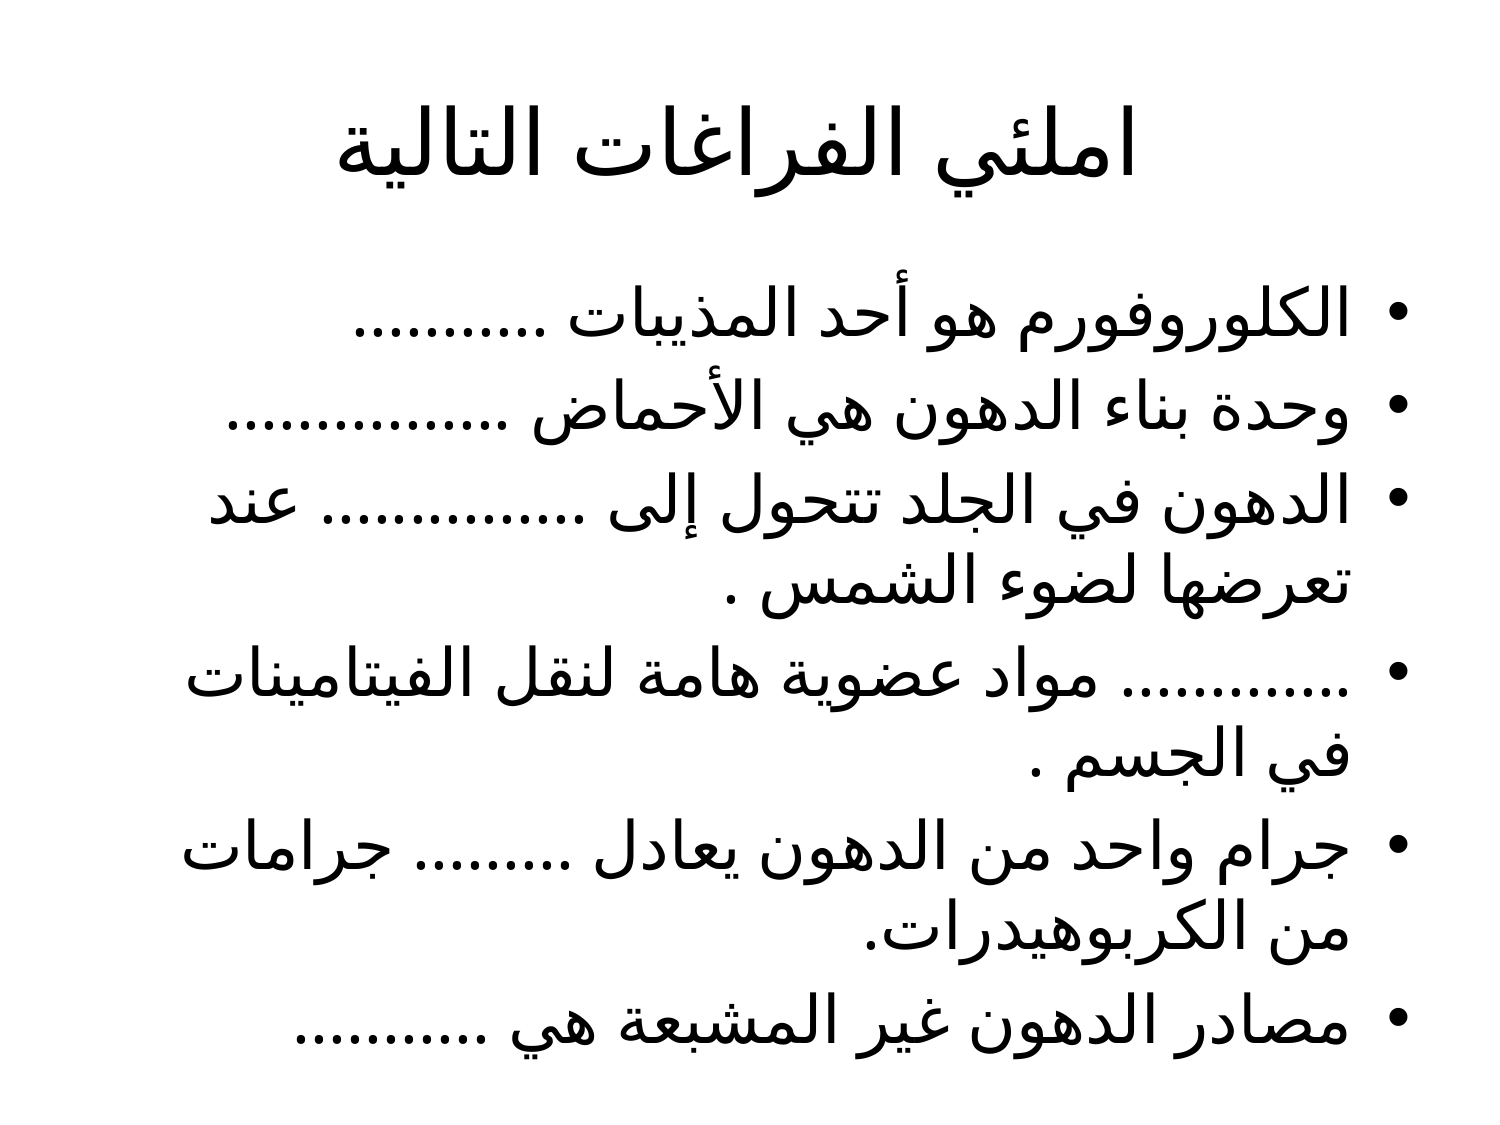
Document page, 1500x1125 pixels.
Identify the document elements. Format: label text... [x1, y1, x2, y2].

list الكلوروفورم هو أحد المذيبات ........... وحدة بناء الدهون هي الأحماض ................ الدهون في الجلد تتحول إلى ............... عند تعرضها لضوء الشمس . ............. مواد عضوية هامة لنقل الفيتامينات في الجسم . جرام واحد من الدهون يعادل ......... جرامات من الكربوهيدرات. مصادر الدهون غير المشبعة هي ........... [75, 262, 1425, 1005]
title املئي الفراغات التالية [75, 45, 1425, 233]
